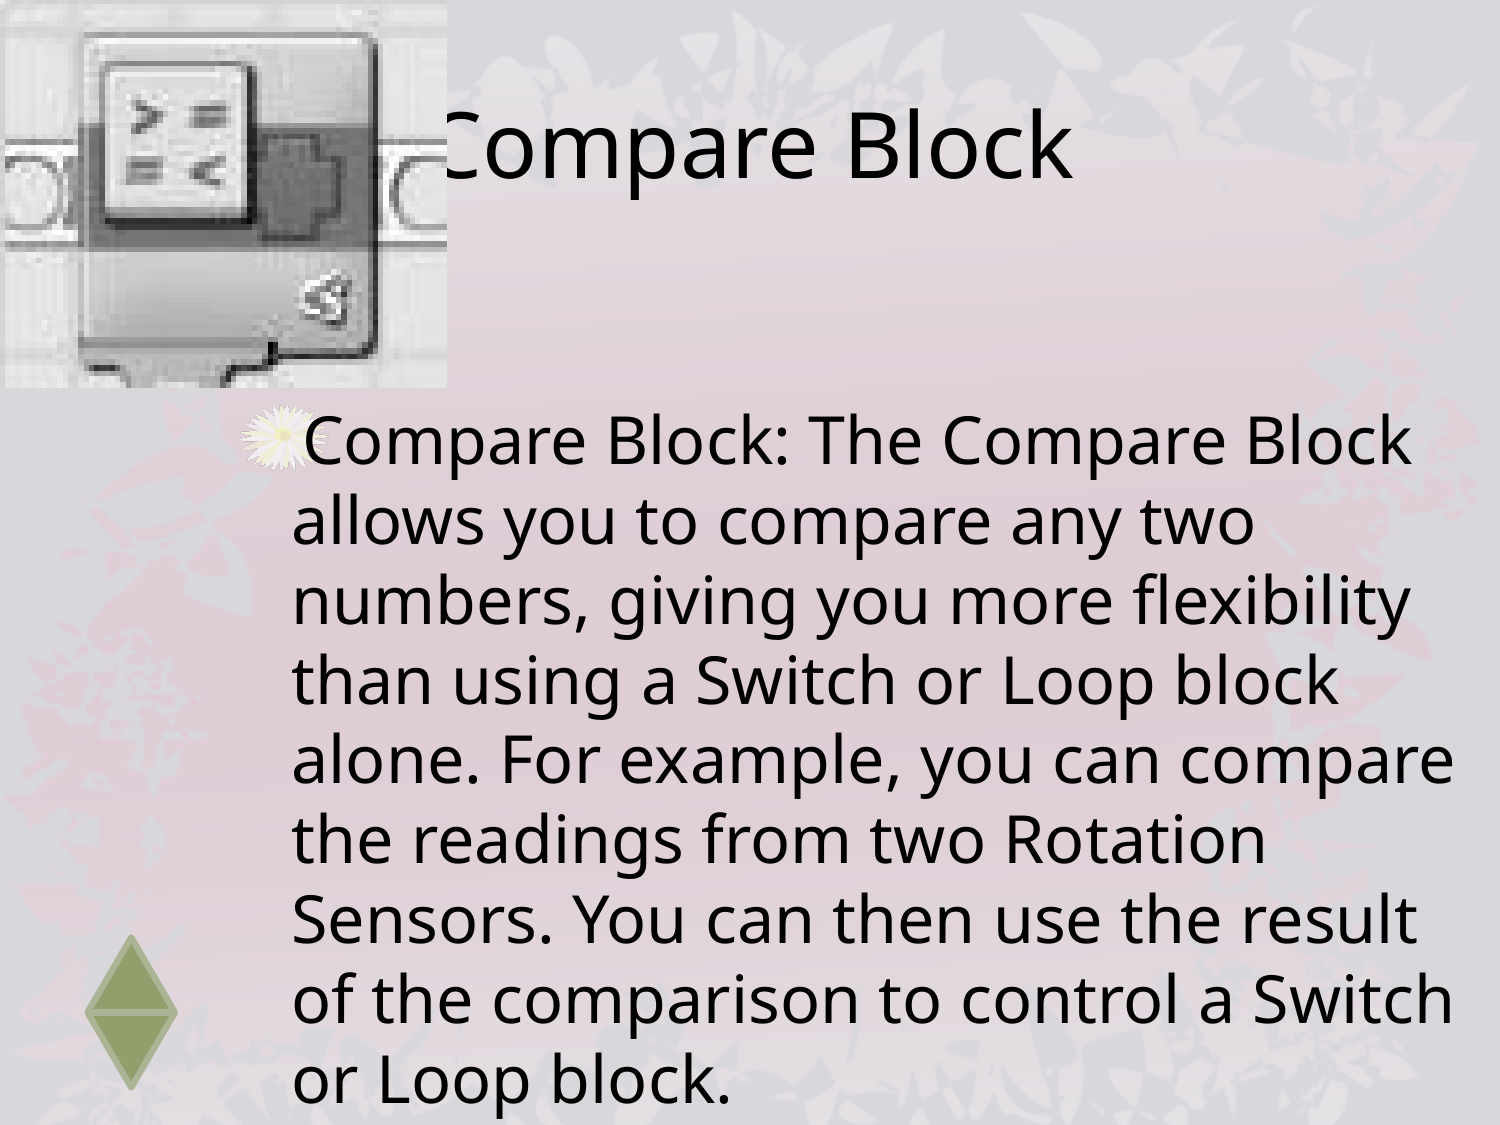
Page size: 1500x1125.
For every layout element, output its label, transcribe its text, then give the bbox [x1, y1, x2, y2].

title Compare Block [447, 12, 1425, 272]
list Compare Block: The Compare Block allows you to compare any two numbers, giving you more flexibility than using a Switch or Loop block alone. For example, you can compare the readings from two Rotation Sensors. You can then use the result of the comparison to control a Switch or Loop block. [224, 324, 1475, 1125]
picture [239, 405, 329, 471]
picture [0, 0, 1500, 1125]
text_box [84, 934, 178, 1091]
